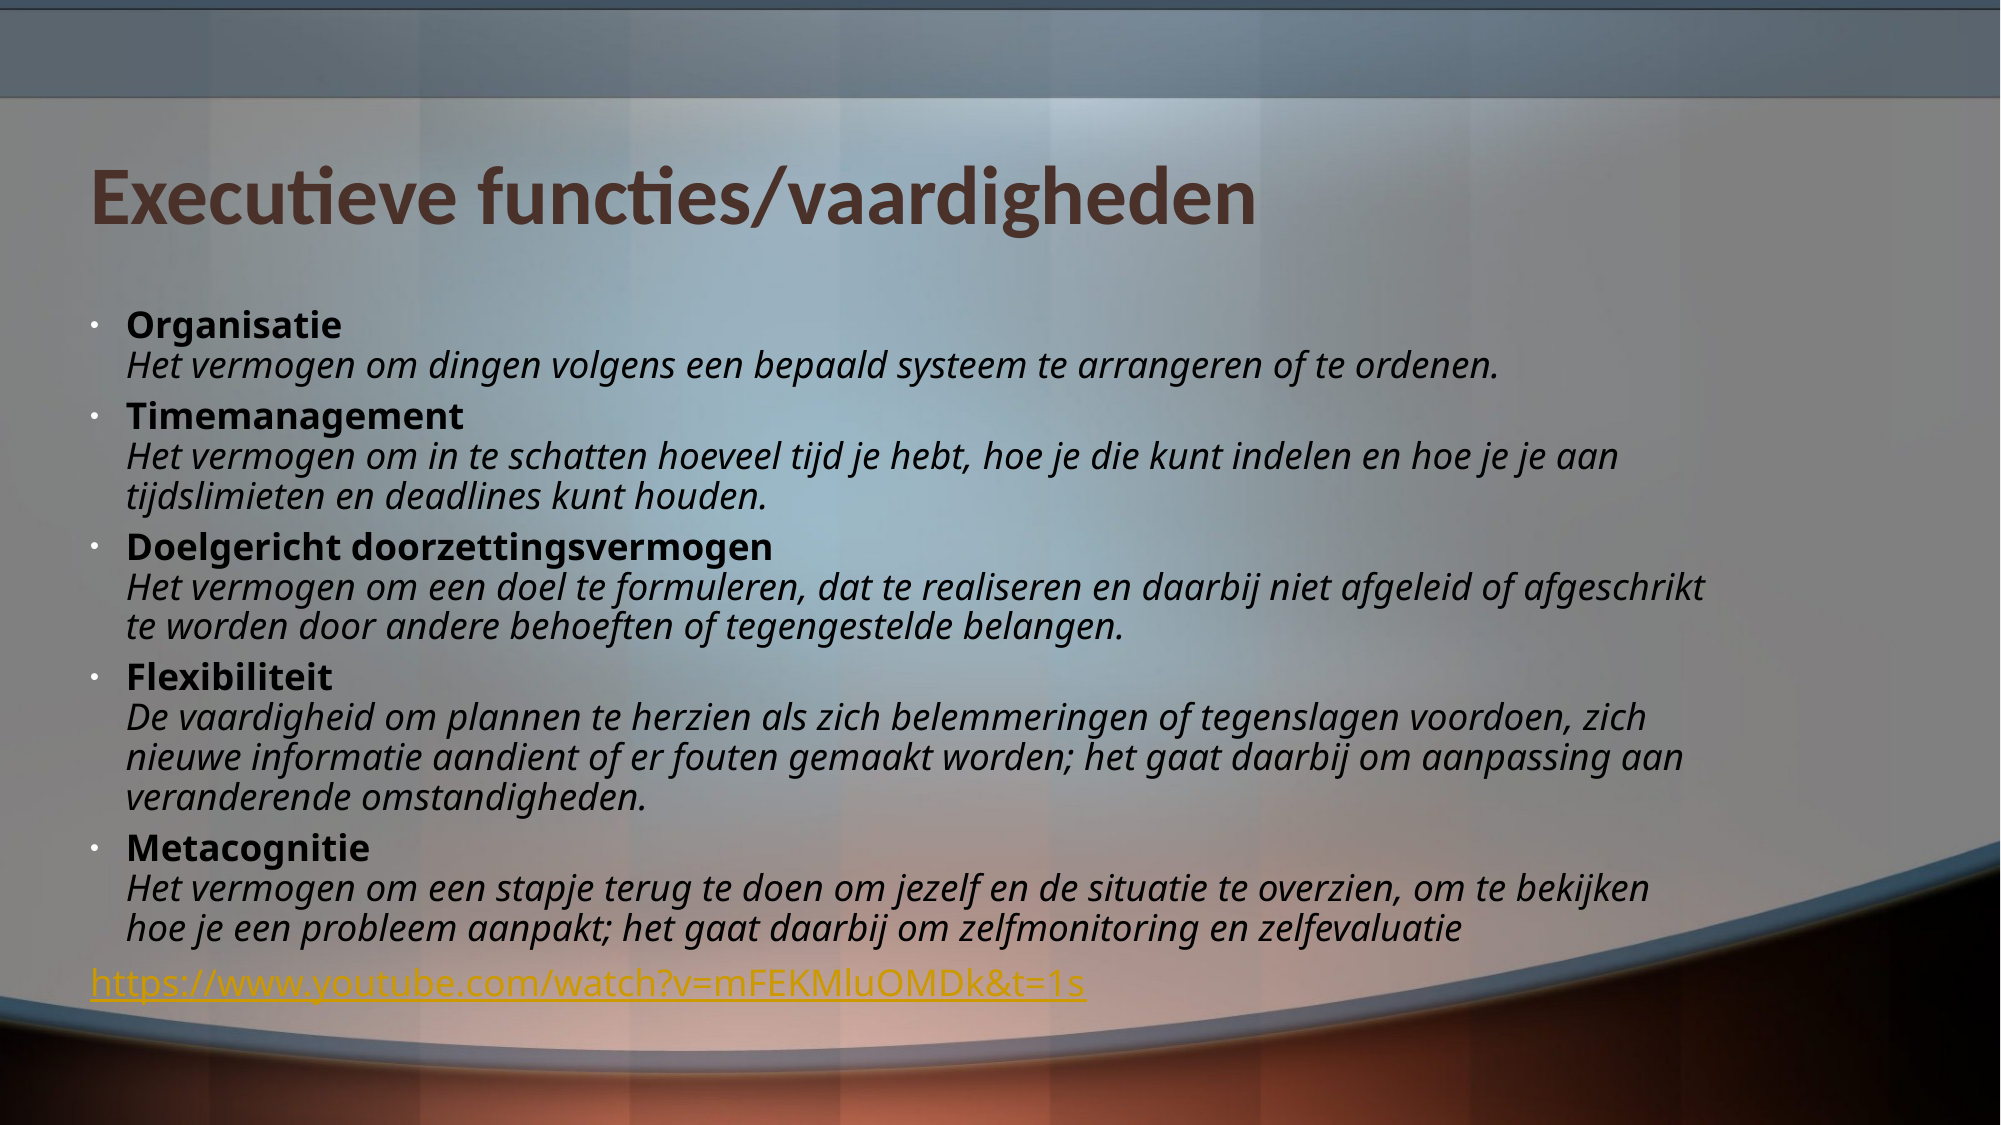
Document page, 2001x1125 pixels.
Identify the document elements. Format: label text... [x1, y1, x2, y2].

list Organisatie Het vermogen om dingen volgens een bepaald systeem te arrangeren of te ordenen. Timemanagement Het vermogen om in te schatten hoeveel tijd je hebt, hoe je die kunt indelen en hoe je je aan tijdslimieten en deadlines kunt houden. Doelgericht doorzettingsvermogen Het vermogen om een doel te formuleren, dat te realiseren en daarbij niet afgeleid of afgeschrikt te worden door andere behoeften of tegengestelde belangen. Flexibiliteit De vaardigheid om plannen te herzien als zich belemmeringen of tegenslagen voordoen, zich nieuwe informatie aandient of er fouten gemaakt worden; het gaat daarbij om aanpassing aan veranderende omstandigheden. Metacognitie Het vermogen om een stapje terug te doen om jezelf en de situatie te overzien, om te bekijken hoe je een probleem aanpakt; het gaat daarbij om zelfmonitoring en zelfevaluatie https://www.youtube.com/watch?v=mFEKMluOMDk&t=1s [75, 299, 1732, 1021]
title Executieve functies/vaardigheden [75, 104, 1732, 294]
picture [0, 0, 2001, 1125]
